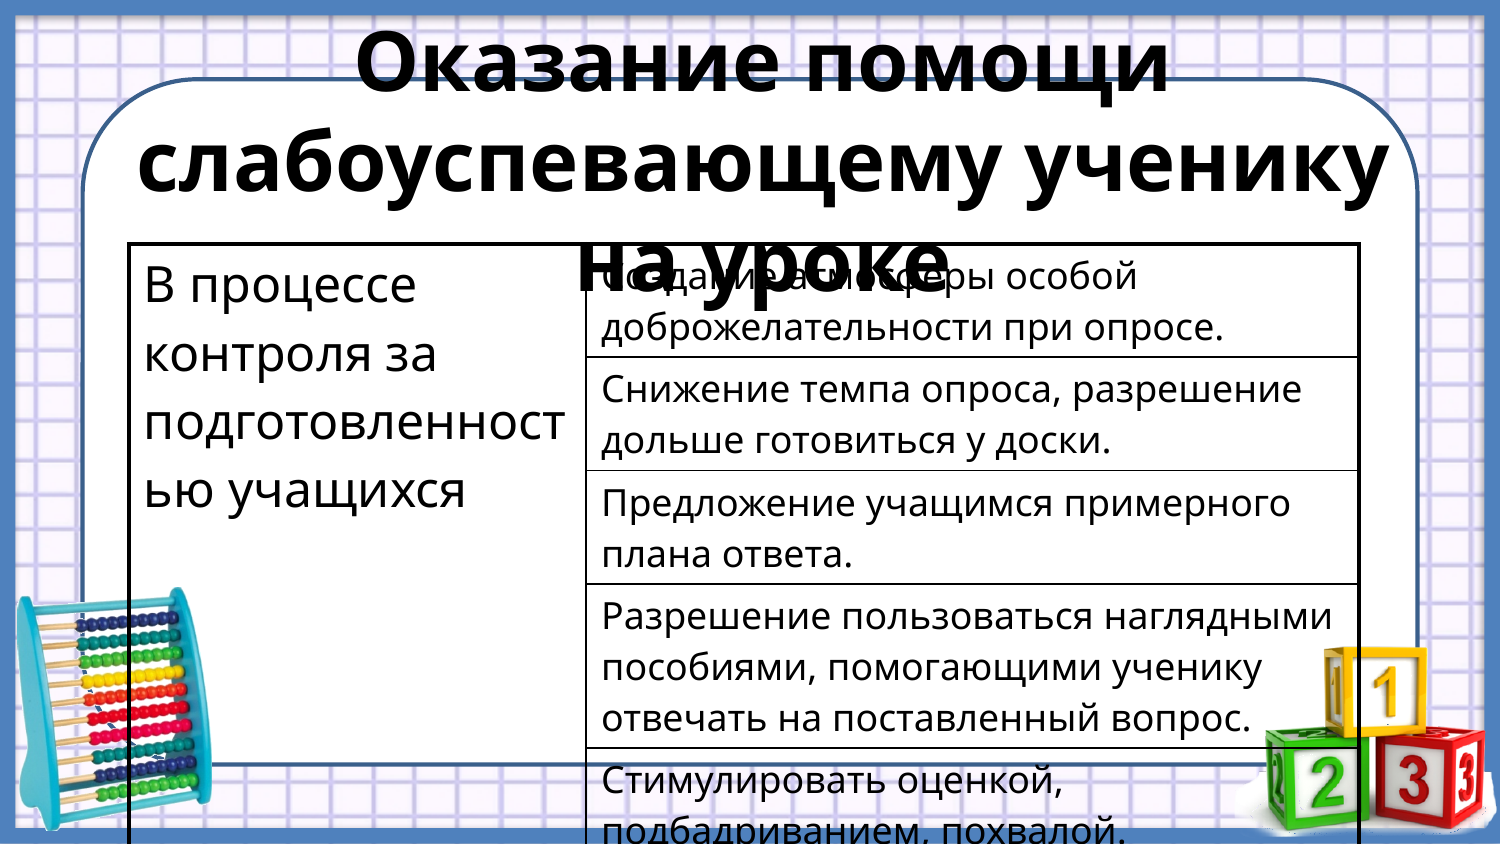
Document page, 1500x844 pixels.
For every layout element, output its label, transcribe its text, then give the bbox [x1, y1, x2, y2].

table_cell Стимулировать оценкой, подбадриванием, похвалой. [587, 749, 1357, 844]
table_cell Предложение учащимся примерного плана ответа. [587, 471, 1357, 583]
table_cell Разрешение пользоваться наглядными пособиями, помогающими ученику отвечать на поставленный вопрос. [587, 585, 1357, 747]
picture [16, 16, 1500, 844]
table_cell Снижение темпа опроса, разрешение дольше готовиться у доски. [587, 358, 1357, 470]
table_header В процессе контроля за подготовленностью учащихся [131, 246, 585, 844]
text_box Оказание помощи слабоуспевающему ученику на уроке [88, 93, 1439, 223]
table_header Создание атмосферы особой доброжелательности при опросе. [587, 246, 1357, 356]
